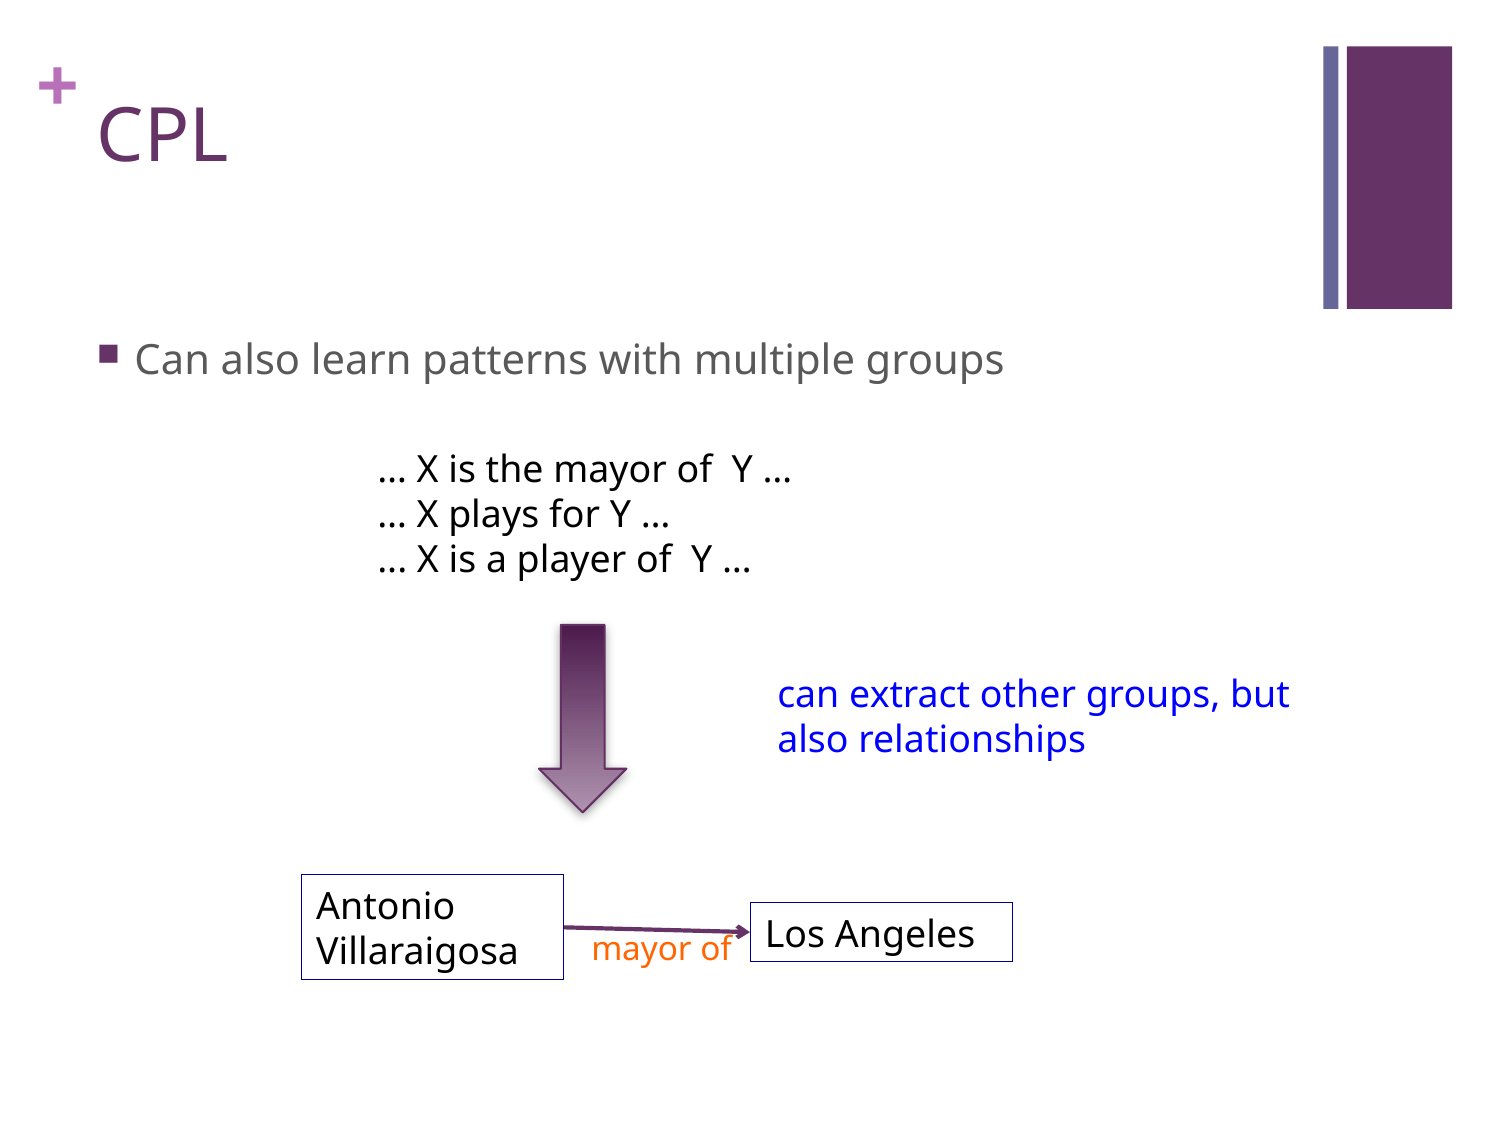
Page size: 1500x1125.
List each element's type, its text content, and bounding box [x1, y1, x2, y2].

title CPL [81, 79, 1322, 263]
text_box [563, 927, 751, 934]
text_box [537, 623, 628, 814]
text_box mayor of [576, 919, 763, 975]
text_box Antonio Villaraigosa [301, 874, 564, 980]
text_box … X is the mayor of Y … … X plays for Y … ... X is a player of Y … [362, 437, 938, 588]
text_box Los Angeles [750, 902, 1013, 962]
text_box can extract other groups, but also relationships [762, 662, 1322, 768]
list Can also learn patterns with multiple groups [81, 324, 1322, 438]
